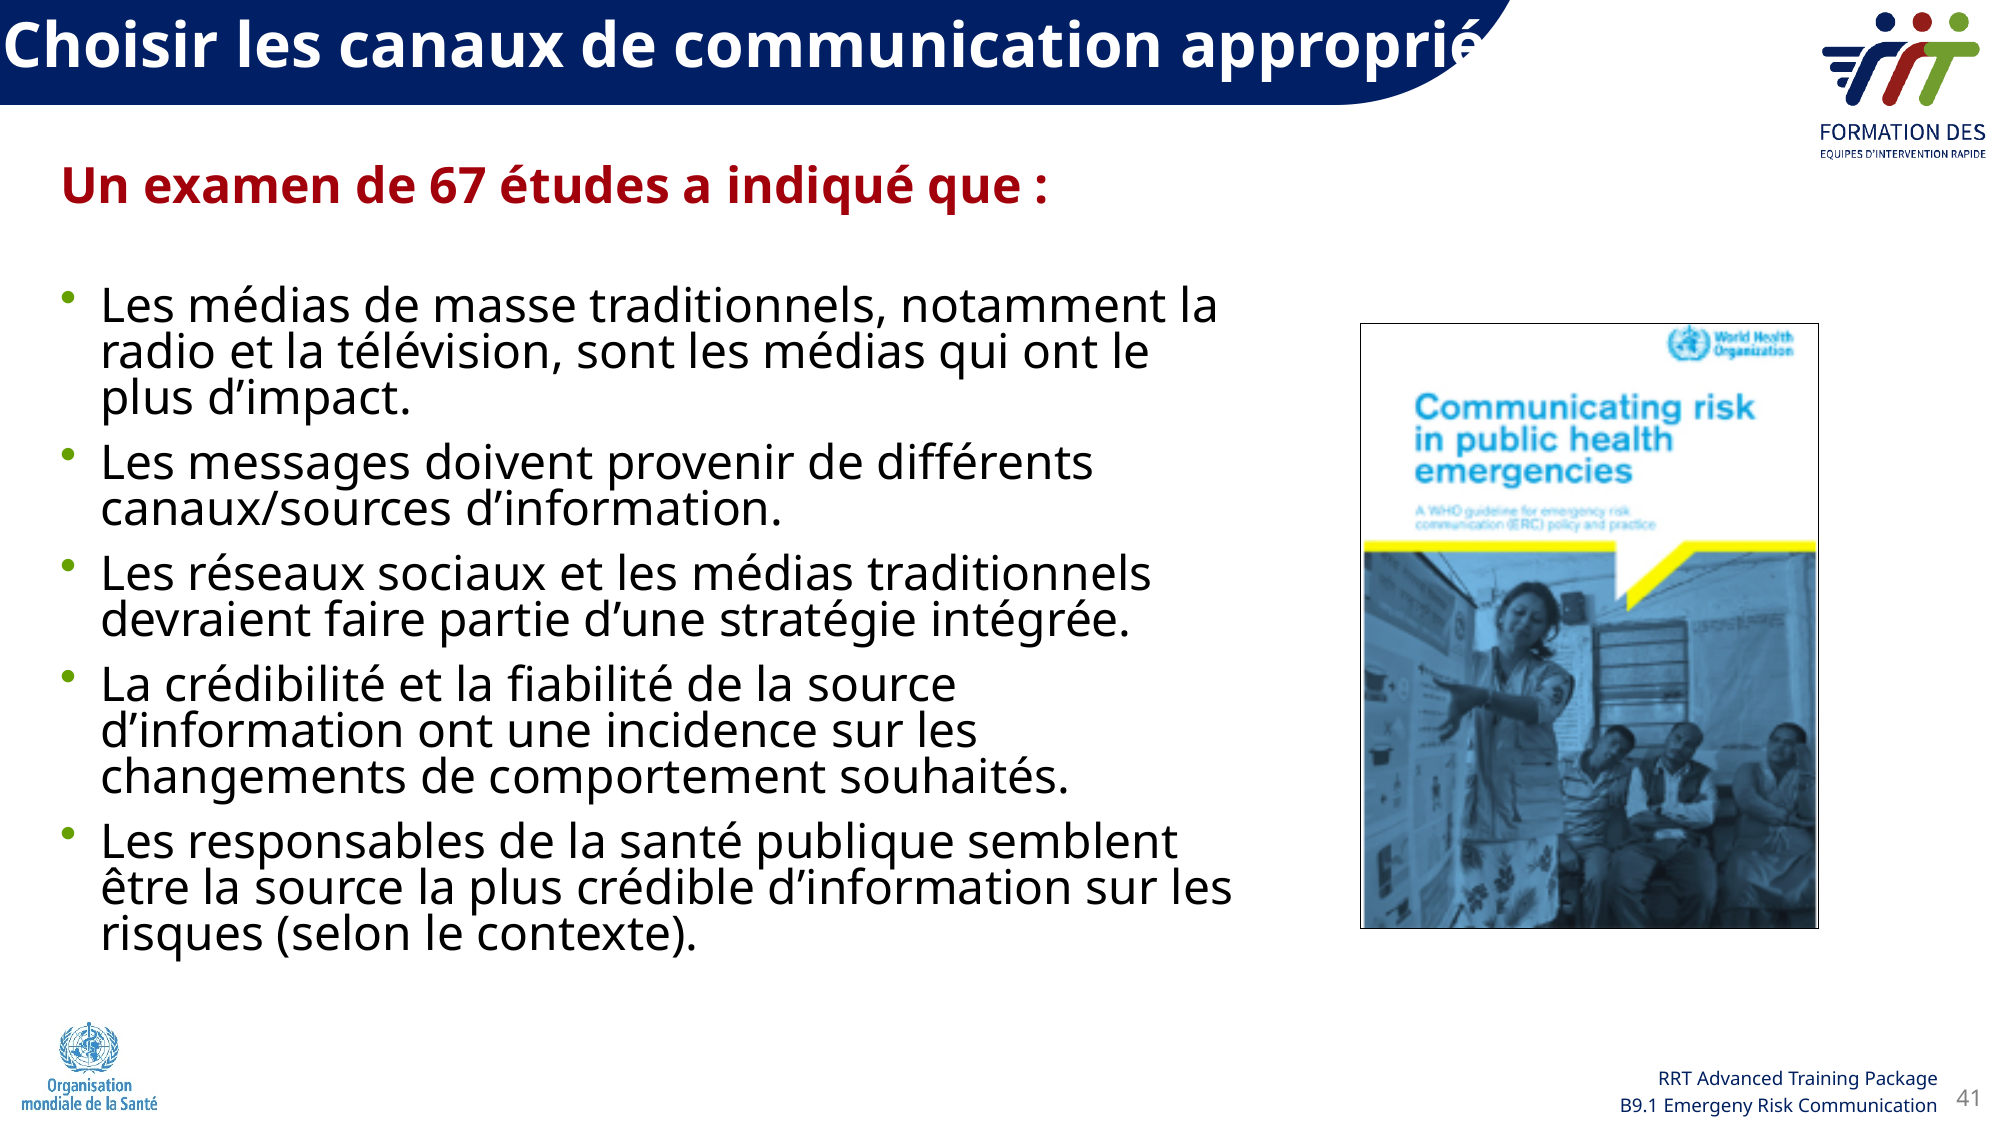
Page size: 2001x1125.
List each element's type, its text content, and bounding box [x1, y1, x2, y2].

text_box Choisir les canaux de communication appropriés [0, 0, 1605, 100]
picture [0, 100, 1533, 105]
list Les médias de masse traditionnels, notamment la radio et la télévision, sont les médias qui ont le plus d’impact. Les messages doivent provenir de différents canaux/sources d’information. Les réseaux sociaux et les médias traditionnels devraient faire partie d’une stratégie intégrée. La crédibilité et la fiabilité de la source d’information ont une incidence sur les changements de comportement souhaités. Les responsables de la santé publique semblent être la source la plus crédible d’information sur les risques (selon le contexte). [52, 277, 1255, 1050]
picture [1360, 322, 1819, 929]
picture [20, 1020, 158, 1111]
text_box Un examen de 67 études a indiqué que : [52, 158, 1271, 277]
picture [1820, 11, 1986, 160]
